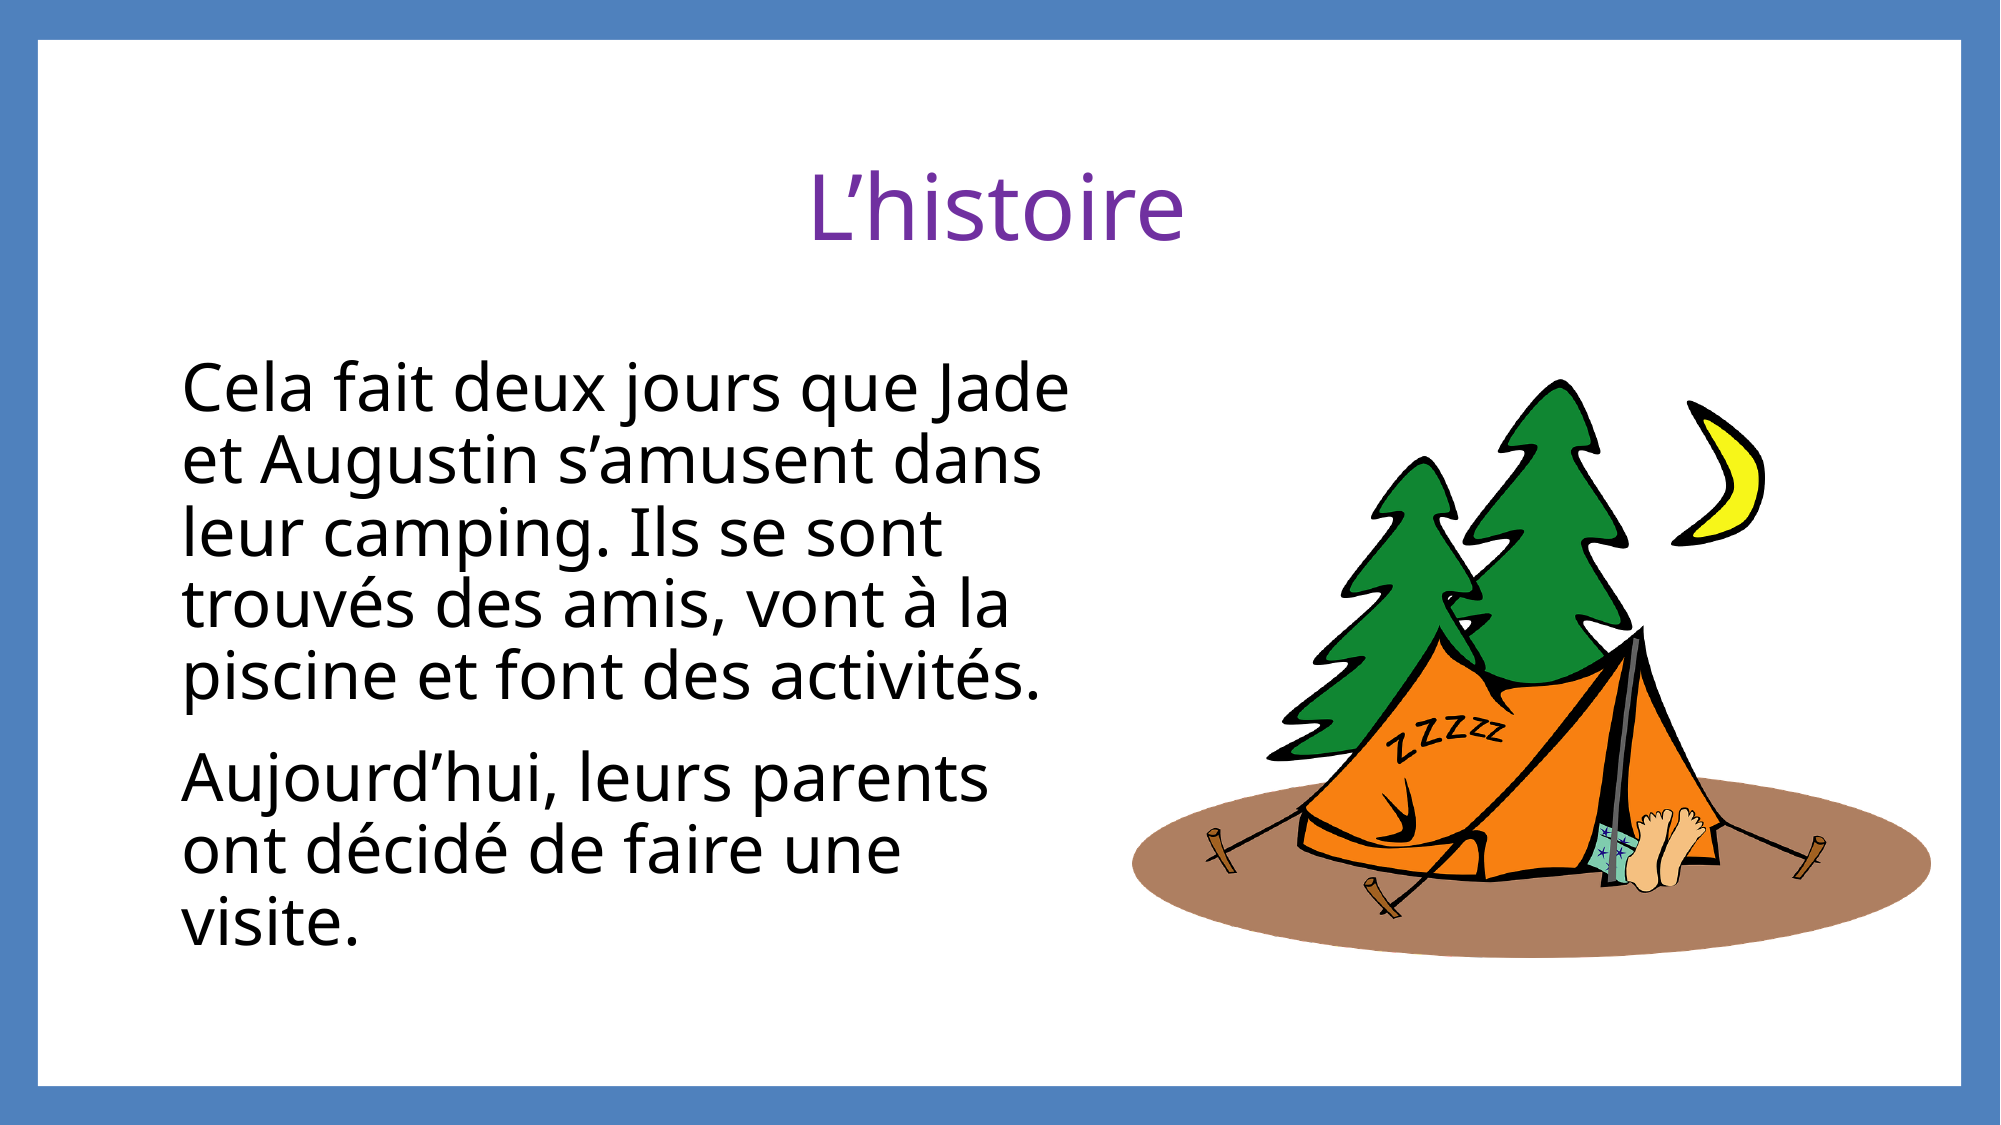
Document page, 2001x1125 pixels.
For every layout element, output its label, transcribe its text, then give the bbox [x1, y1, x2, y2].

title L’histoire [187, 99, 1808, 323]
list Cela fait deux jours que Jade et Augustin s’amusent dans leur camping. Ils se sont trouvés des amis, vont à la piscine et font des activités. Aujourd’hui, leurs parents ont décidé de faire une visite. [159, 346, 1104, 1010]
picture [1131, 379, 1932, 958]
